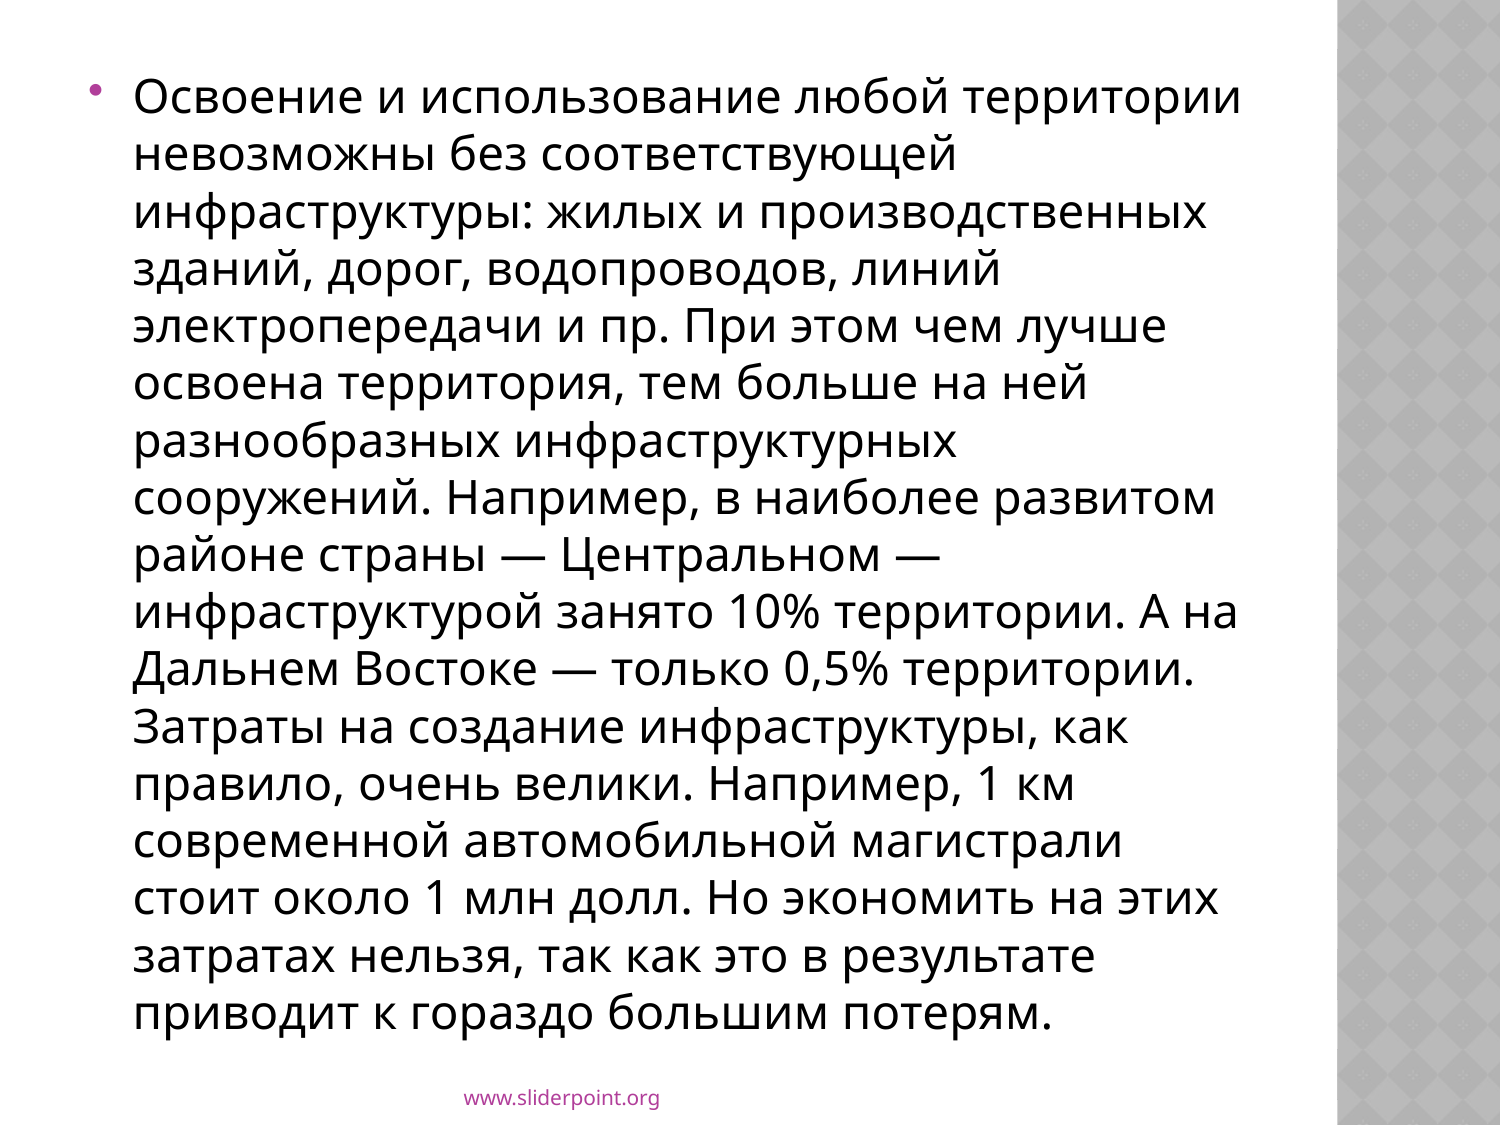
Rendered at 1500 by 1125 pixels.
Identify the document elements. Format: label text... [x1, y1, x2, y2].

list Освоение и использование любой территории невозможны без соответствующей инфраструктуры: жилых и производственных зданий, дорог, водопроводов, линий электропередачи и пр. При этом чем лучше освоена территория, тем больше на ней разнообразных инфраструктурных сооружений. Например, в наиболее развитом районе страны — Центральном — инфраструктурой занято 10% территории. А на Дальнем Востоке — только 0,5% территории. Затраты на создание инфраструктуры, как правило, очень велики. Например, 1 км современной автомобильной магистрали стоит около 1 млн долл. Но экономить на этих затратах нельзя, так как это в результате приводит к гораздо большим потерям. [75, 58, 1263, 1059]
footer www.sliderpoint.org [75, 1075, 675, 1114]
